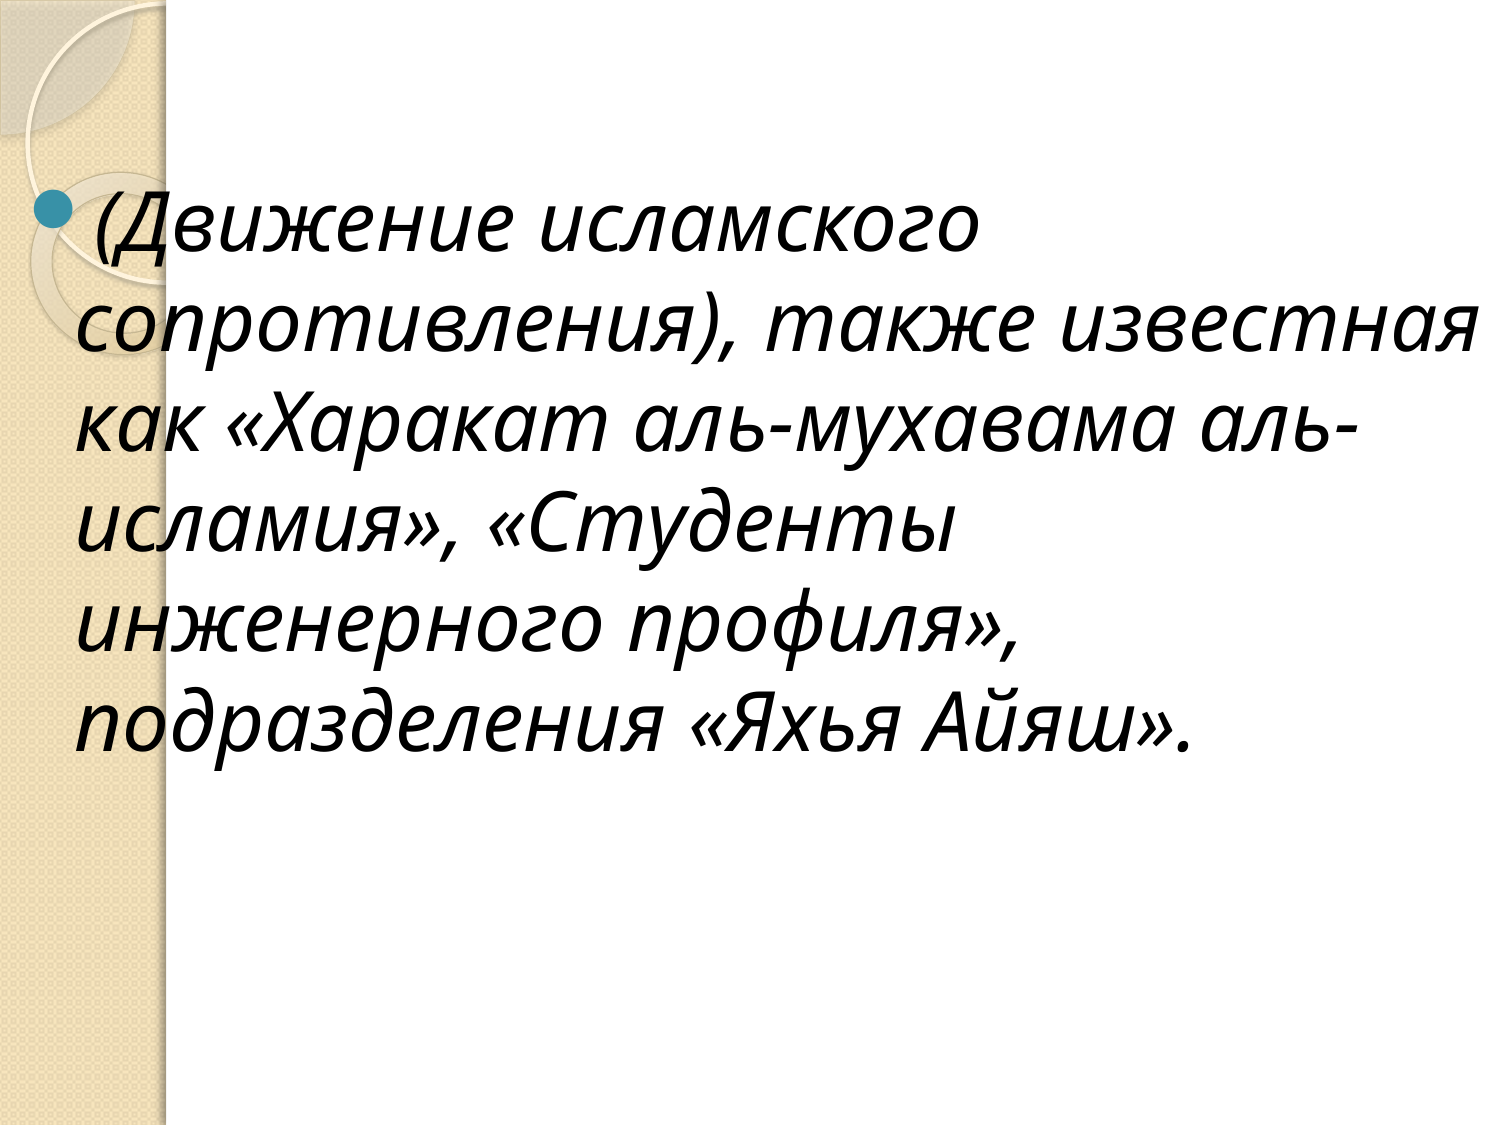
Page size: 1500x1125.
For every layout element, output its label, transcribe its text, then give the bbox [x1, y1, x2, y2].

title Хамас [0, 0, 1500, 160]
list (Движение исламского сопротивления), также известная как «Харакат аль-мухавама аль-исламия», «Студенты инженерного профиля», подразделения «Яхья Айяш». [0, 160, 1500, 1125]
